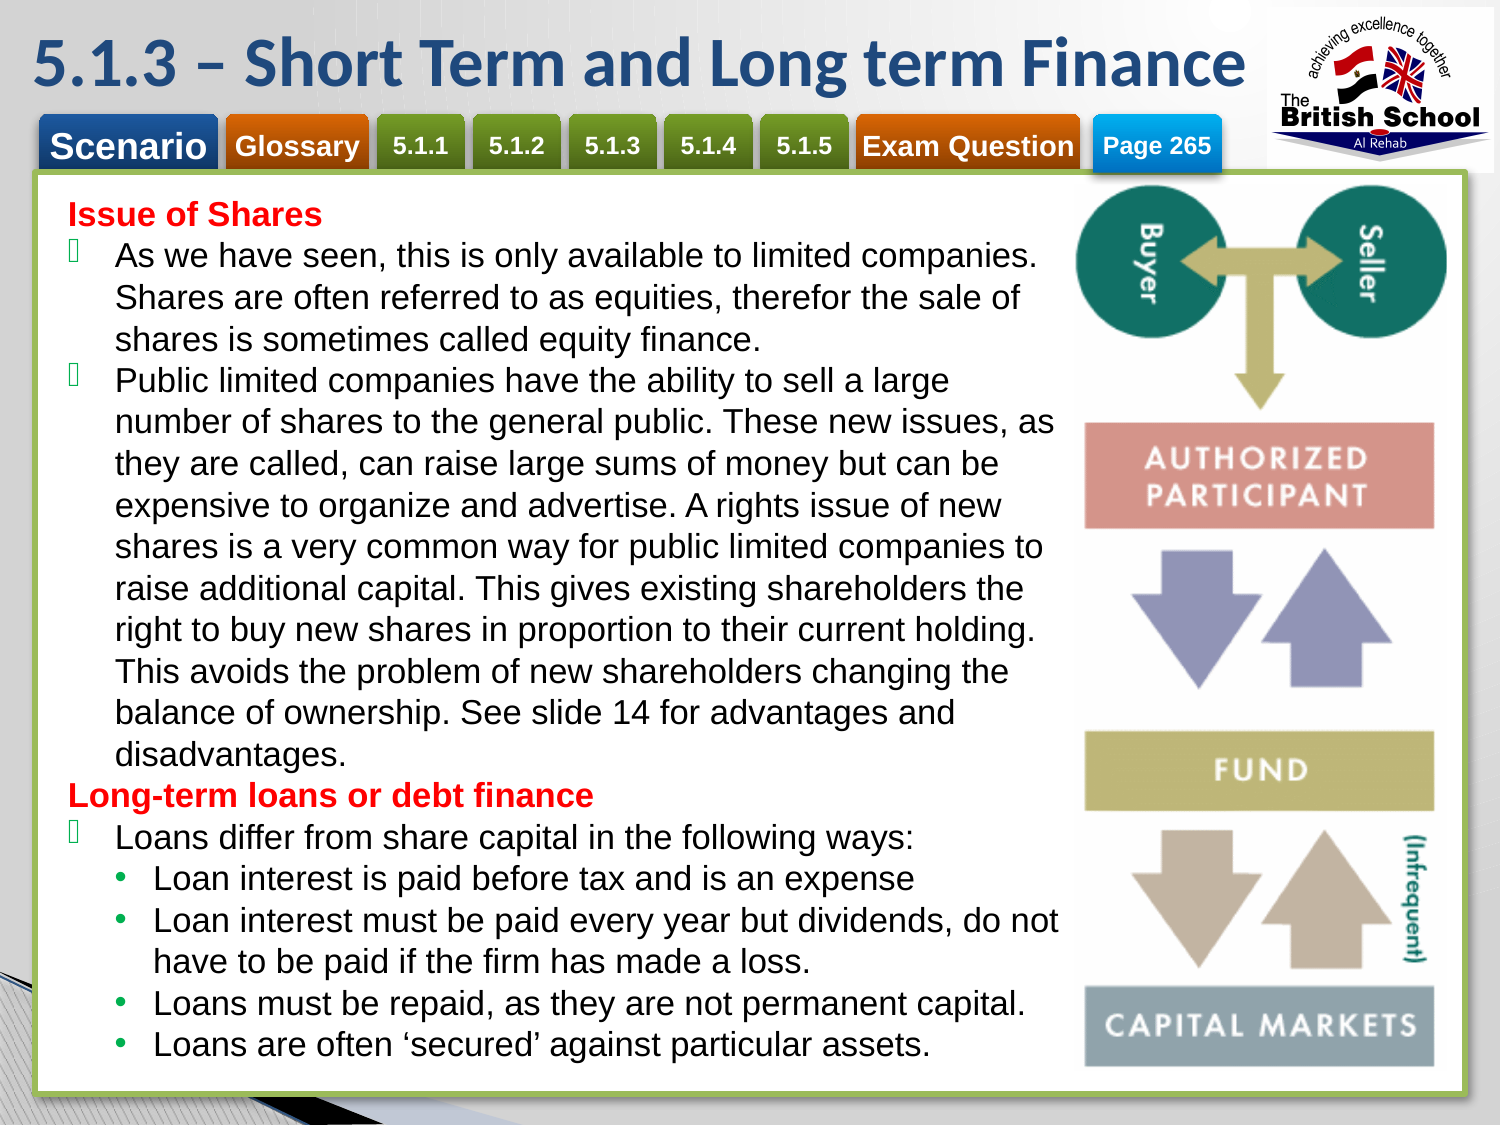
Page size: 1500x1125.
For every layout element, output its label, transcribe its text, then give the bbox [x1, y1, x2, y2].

title 5.1.3 – Short Term and Long term Finance [17, 7, 1270, 110]
text_box Page 265 [1092, 114, 1223, 173]
text_box Issue of Shares As we have seen, this is only available to limited companies. Shares are often referred to as equities, therefor the sale of shares is sometimes called equity finance. Public limited companies have the ability to sell a large number of shares to the general public. These new issues, as they are called, can raise large sums of money but can be expensive to organize and advertise. A rights issue of new shares is a very common way for public limited companies to raise additional capital. This gives existing shareholders the right to buy new shares in proportion to their current holding. This avoids the problem of new shareholders changing the balance of ownership. See slide 14 for advantages and disadvantages. Long-term loans or debt finance Loans differ from share capital in the following ways: Loan interest is paid before tax and is an expense Loan interest must be paid every year but dividends, do not have to be paid if the firm has made a loss. Loans must be repaid, as they are not permanent capital. Loans are often ‘secured’ against particular assets. [53, 184, 1075, 1072]
picture [1267, 7, 1495, 173]
picture [817, 185, 1500, 1071]
picture [281, 1114, 303, 1125]
